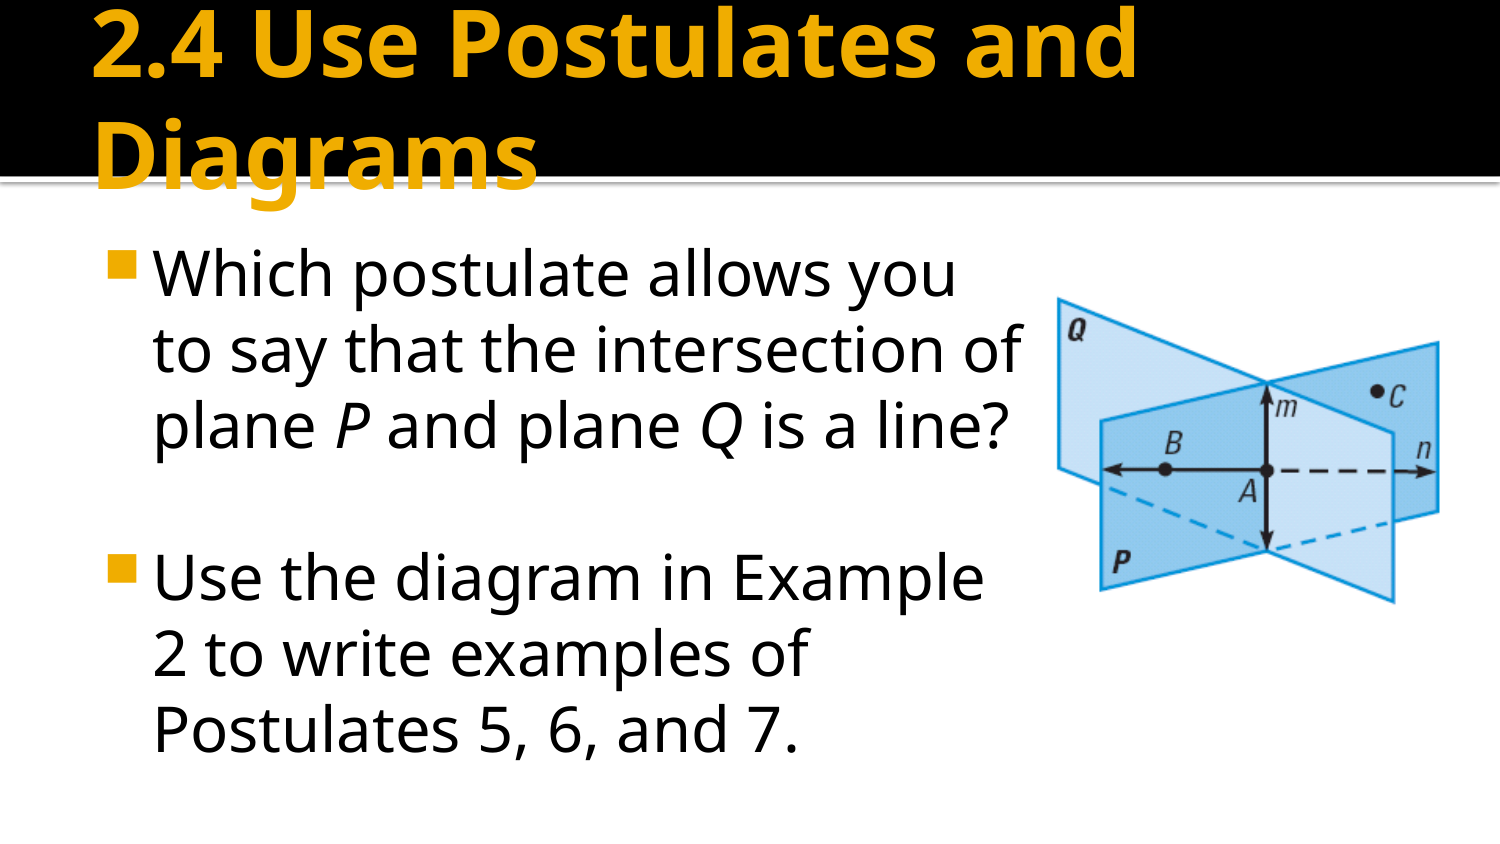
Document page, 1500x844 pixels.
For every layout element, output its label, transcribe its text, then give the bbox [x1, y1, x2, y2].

title 2.4 Use Postulates and Diagrams [75, 19, 1425, 174]
picture [1037, 284, 1457, 620]
list Which postulate allows you to say that the intersection of plane P and plane Q is a line? Use the diagram in Example 2 to write examples of Postulates 5, 6, and 7. [75, 218, 1050, 788]
